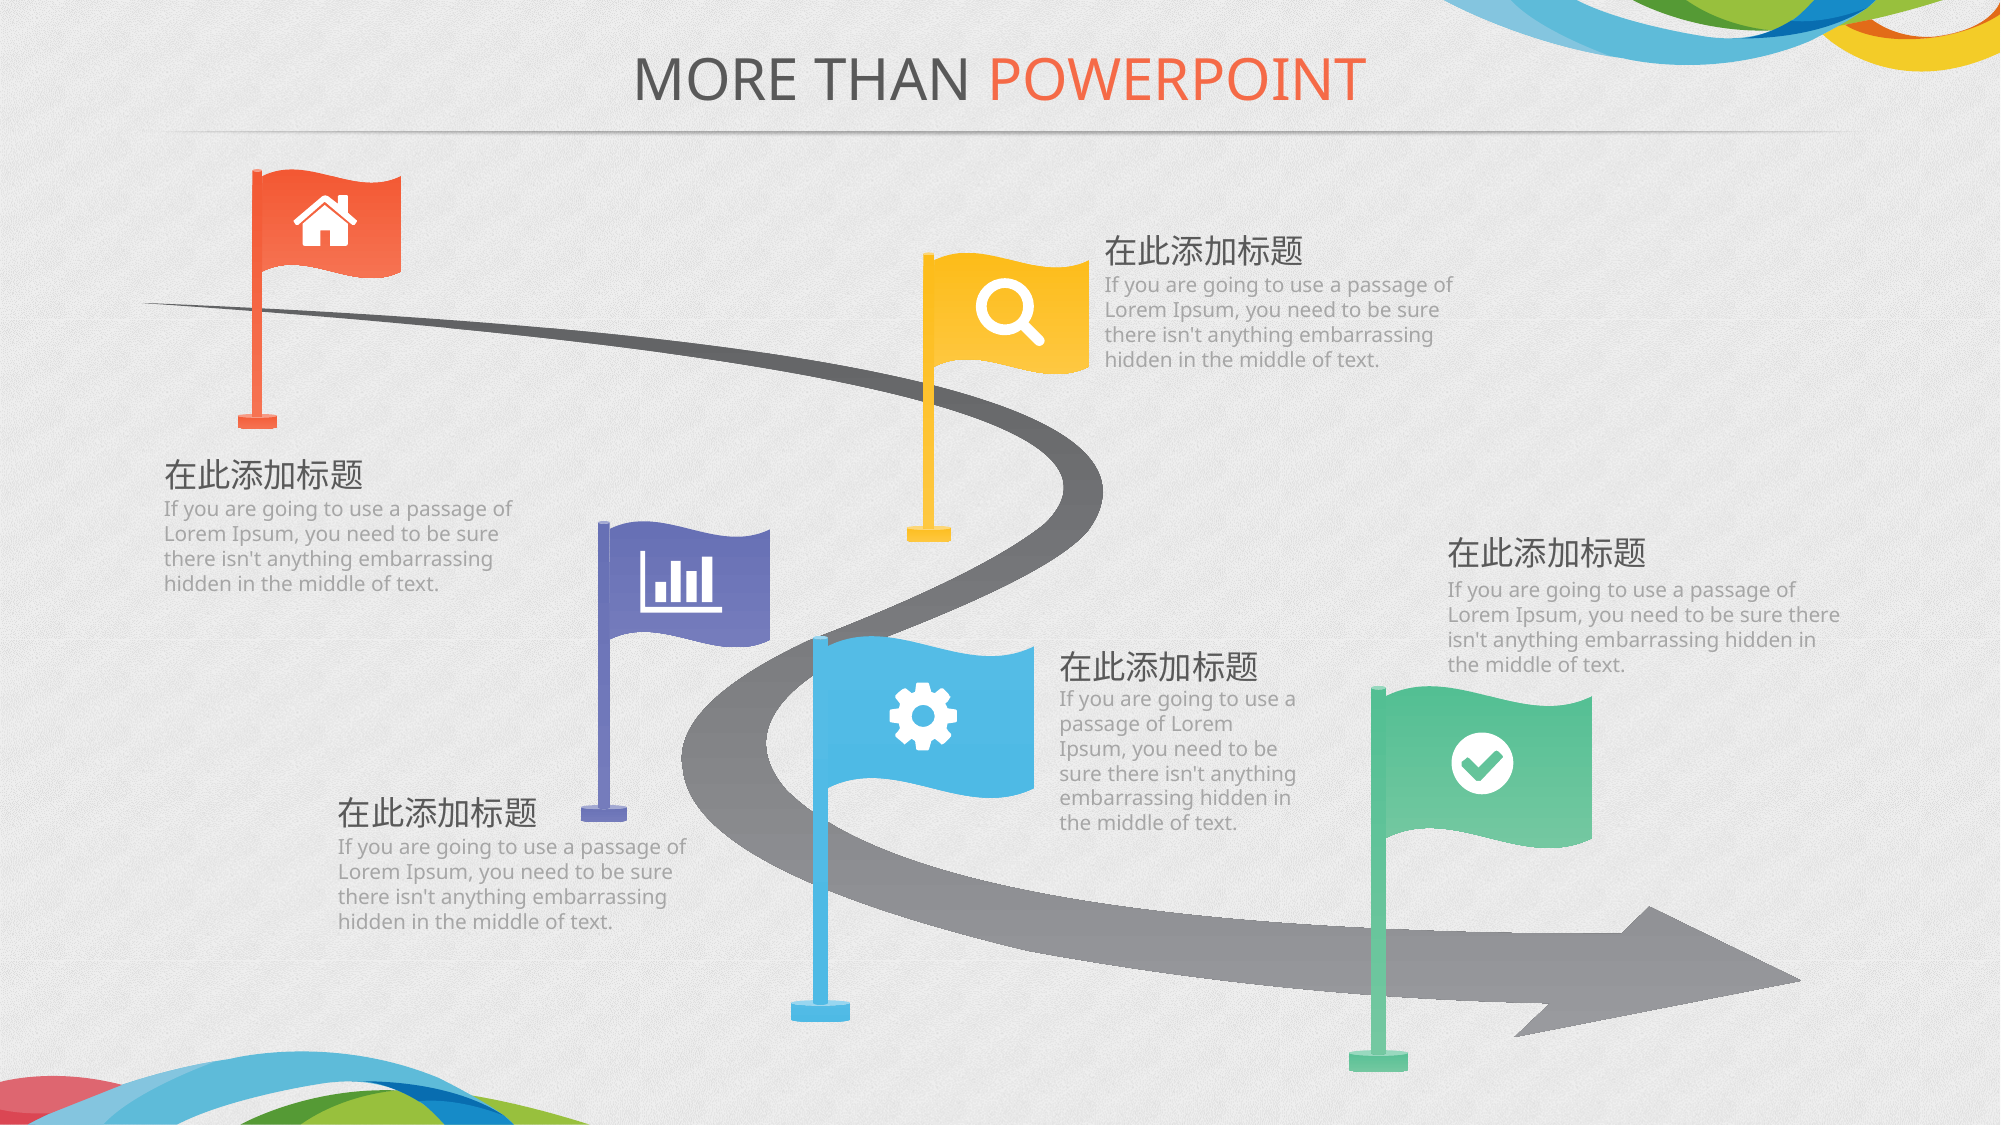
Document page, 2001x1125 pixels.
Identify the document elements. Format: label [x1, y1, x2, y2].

text_box [149, 169, 569, 604]
picture [124, 131, 1893, 139]
text_box [1348, 524, 1866, 1073]
text_box [906, 222, 1510, 543]
text_box [323, 520, 771, 942]
text_box [0, 0, 2000, 1125]
text_box [790, 635, 1348, 1023]
